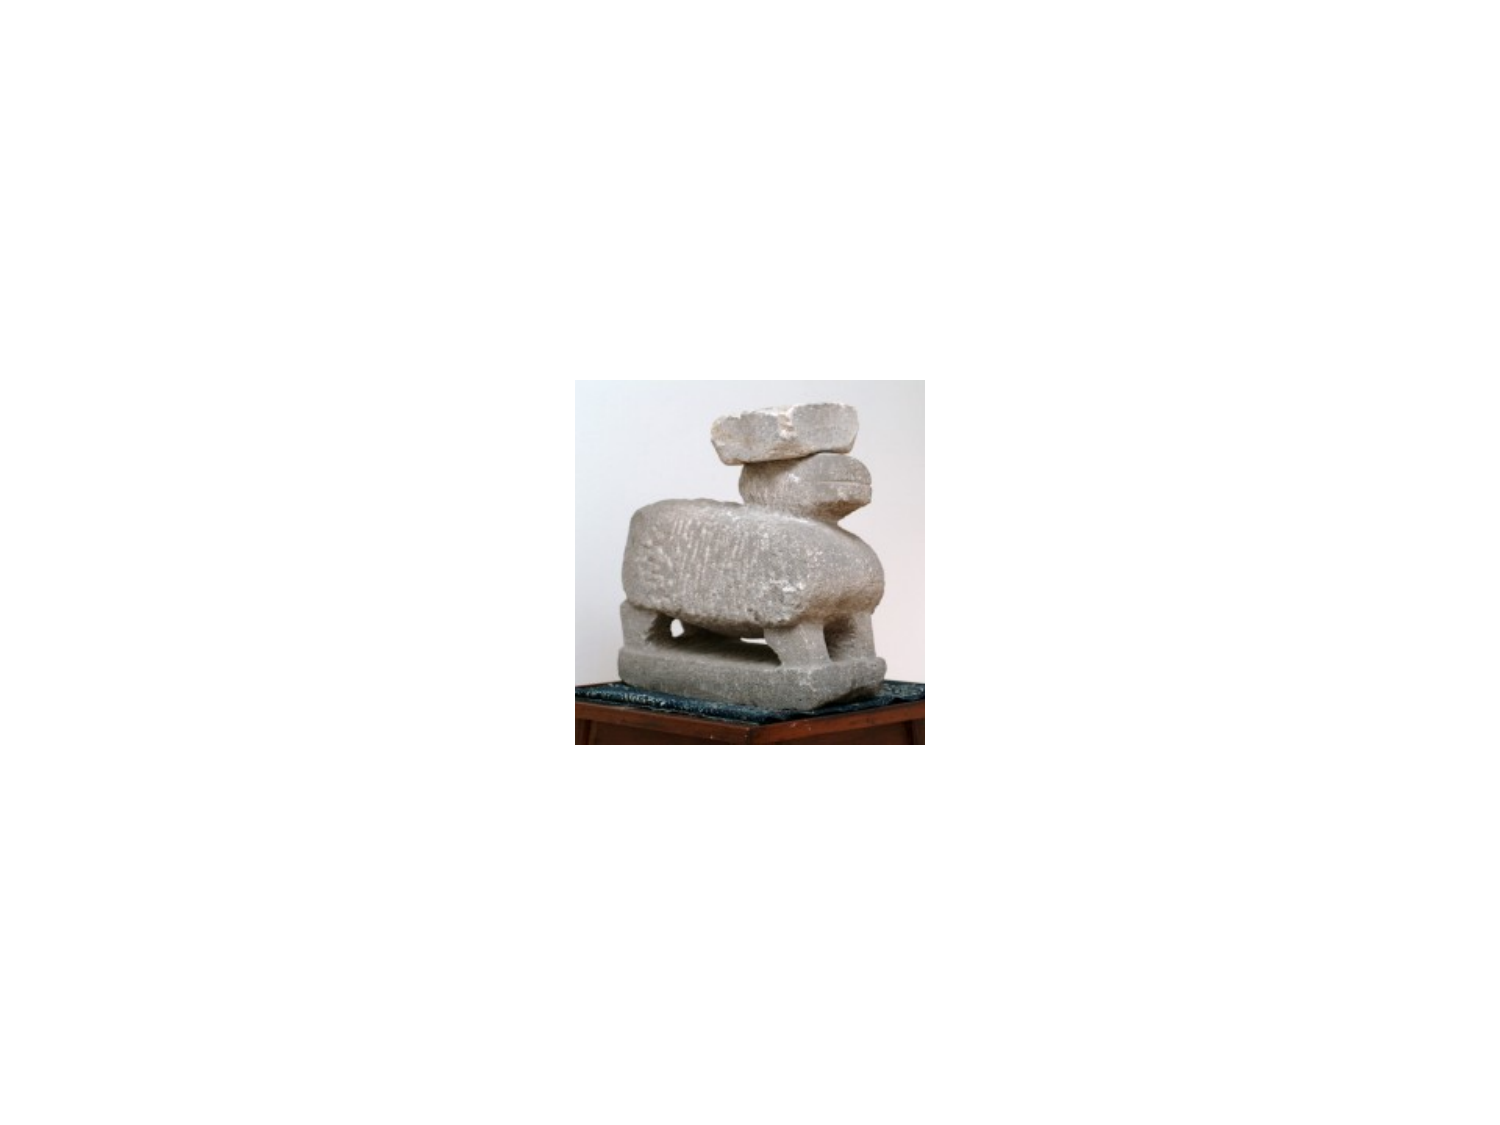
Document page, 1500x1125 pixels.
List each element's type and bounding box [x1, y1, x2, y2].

picture [574, 380, 926, 745]
